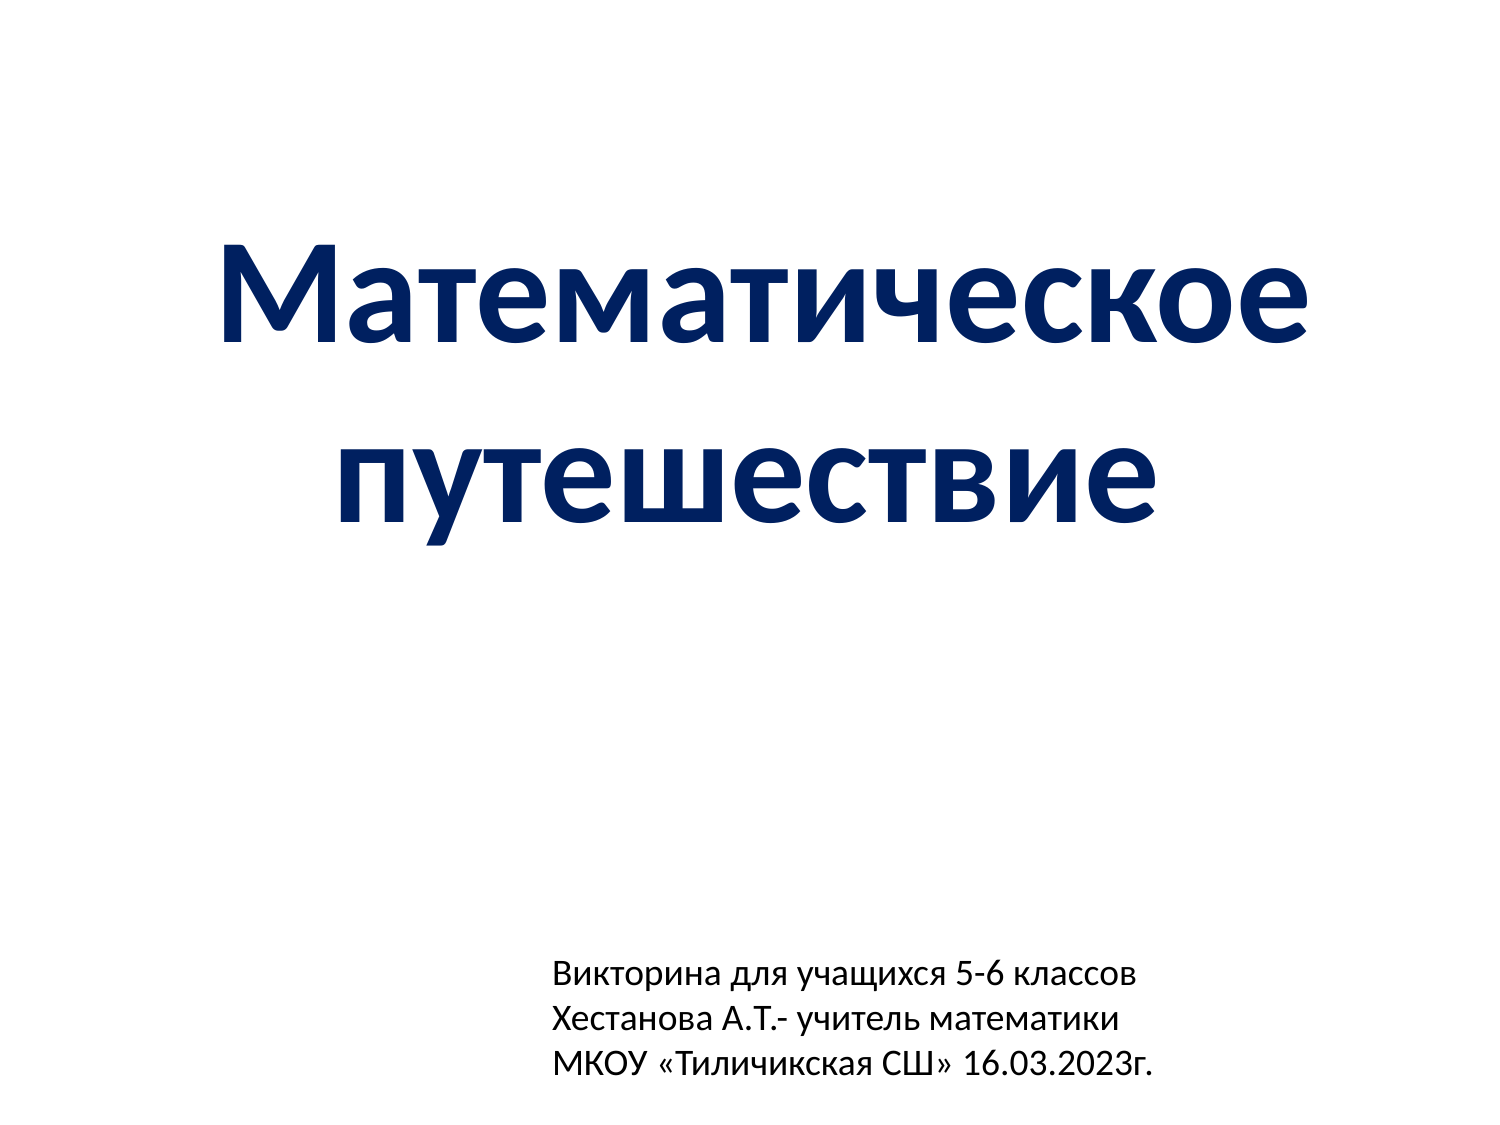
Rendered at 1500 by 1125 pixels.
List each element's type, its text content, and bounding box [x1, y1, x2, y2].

title Математическое путешествие [88, 278, 1439, 467]
text_box Викторина для учащихся 5-6 классов Хестанова А.Т.- учитель математики МКОУ «Тиличикская СШ» 16.03.2023г. [537, 940, 1471, 1091]
